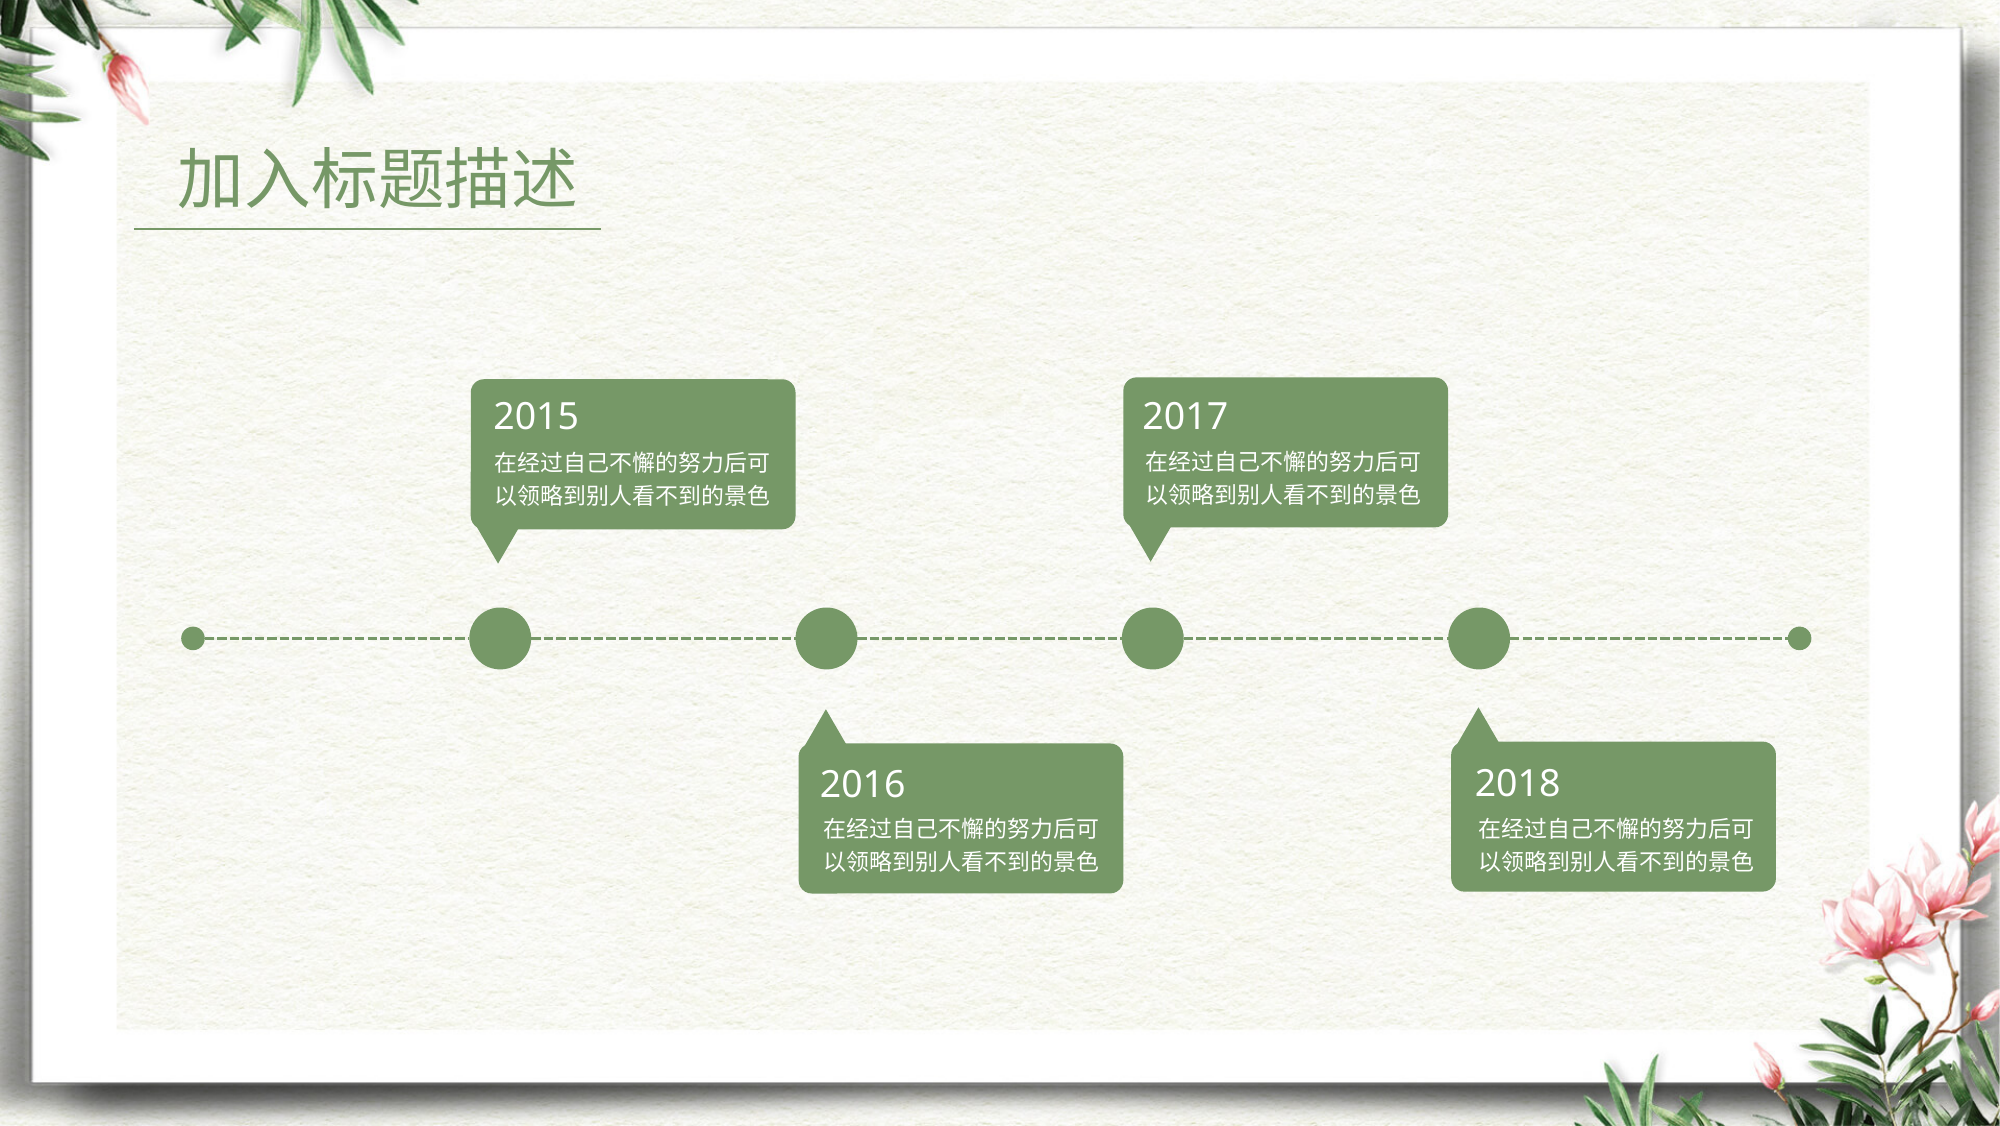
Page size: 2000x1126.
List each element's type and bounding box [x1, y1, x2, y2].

text_box [793, 605, 860, 672]
text_box [1123, 377, 1449, 562]
text_box [470, 379, 796, 564]
text_box [179, 624, 207, 653]
text_box [798, 708, 1124, 894]
picture [0, 0, 2000, 1126]
text_box [1446, 605, 1513, 672]
text_box [1785, 624, 1814, 653]
text_box [1450, 707, 1777, 892]
text_box [1119, 605, 1186, 672]
text_box [110, 136, 646, 230]
text_box [467, 605, 534, 672]
